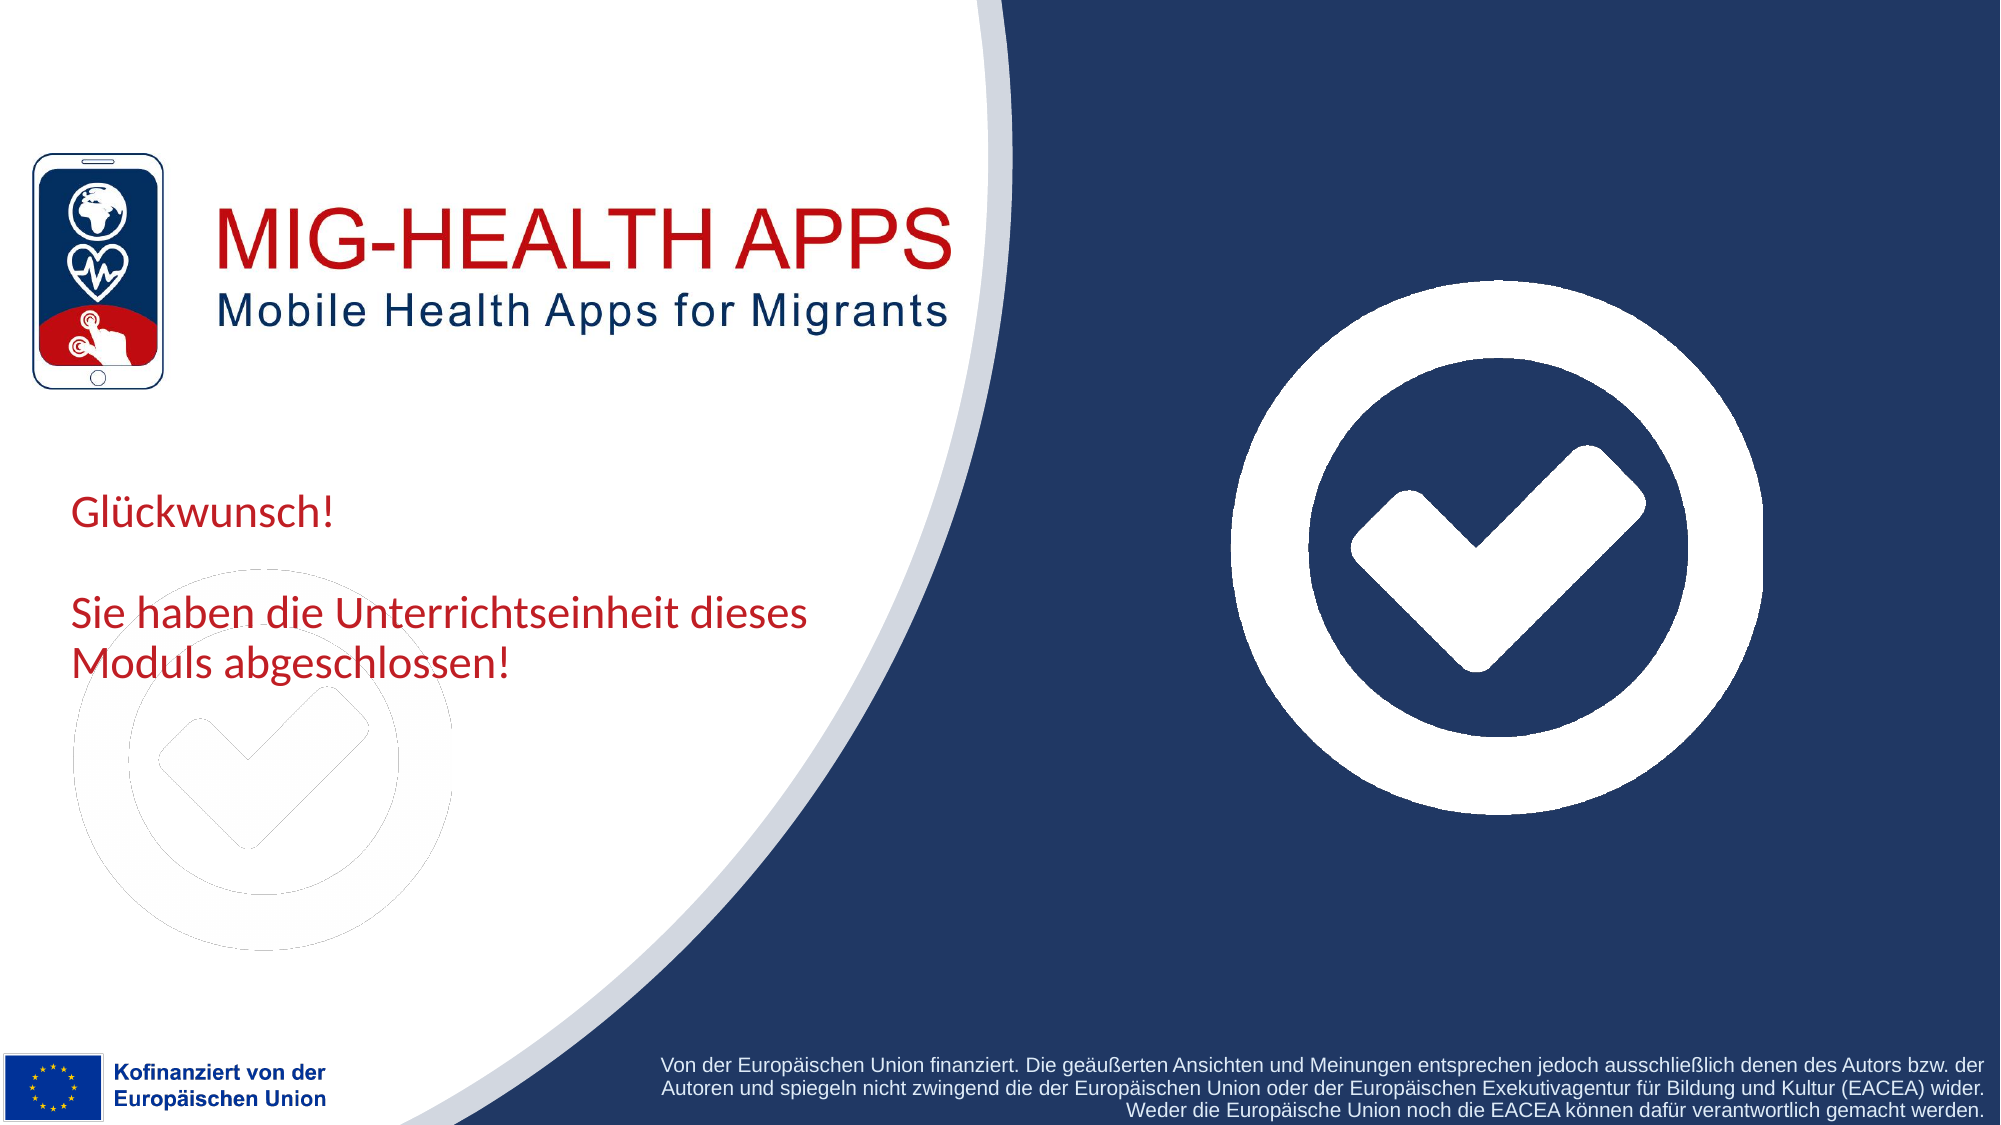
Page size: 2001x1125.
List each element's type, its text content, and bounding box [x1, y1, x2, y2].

text_box [402, 697, 874, 1125]
text_box [0, 0, 989, 1125]
text_box Glückwunsch! Sie haben die Unterrichtseinheit dieses Moduls abgeschlossen! [55, 479, 882, 697]
text_box [882, 0, 1013, 683]
picture [0, 1050, 339, 1125]
picture [32, 152, 952, 390]
text_box Von der Europäischen Union finanziert. Die geäußerten Ansichten und Meinungen entsprechen jedoch ausschließlich denen des Autors bzw. der Autoren und spiegeln nicht zwingend die der Europäischen Union oder der Europäischen Exekutivagentur für Bildung und Kultur (EACEA) wider. Weder die Europäische Union noch die EACEA können dafür verantwortlich gemacht werden. [639, 1036, 2000, 1125]
picture [1226, 279, 1763, 816]
picture [70, 569, 452, 951]
